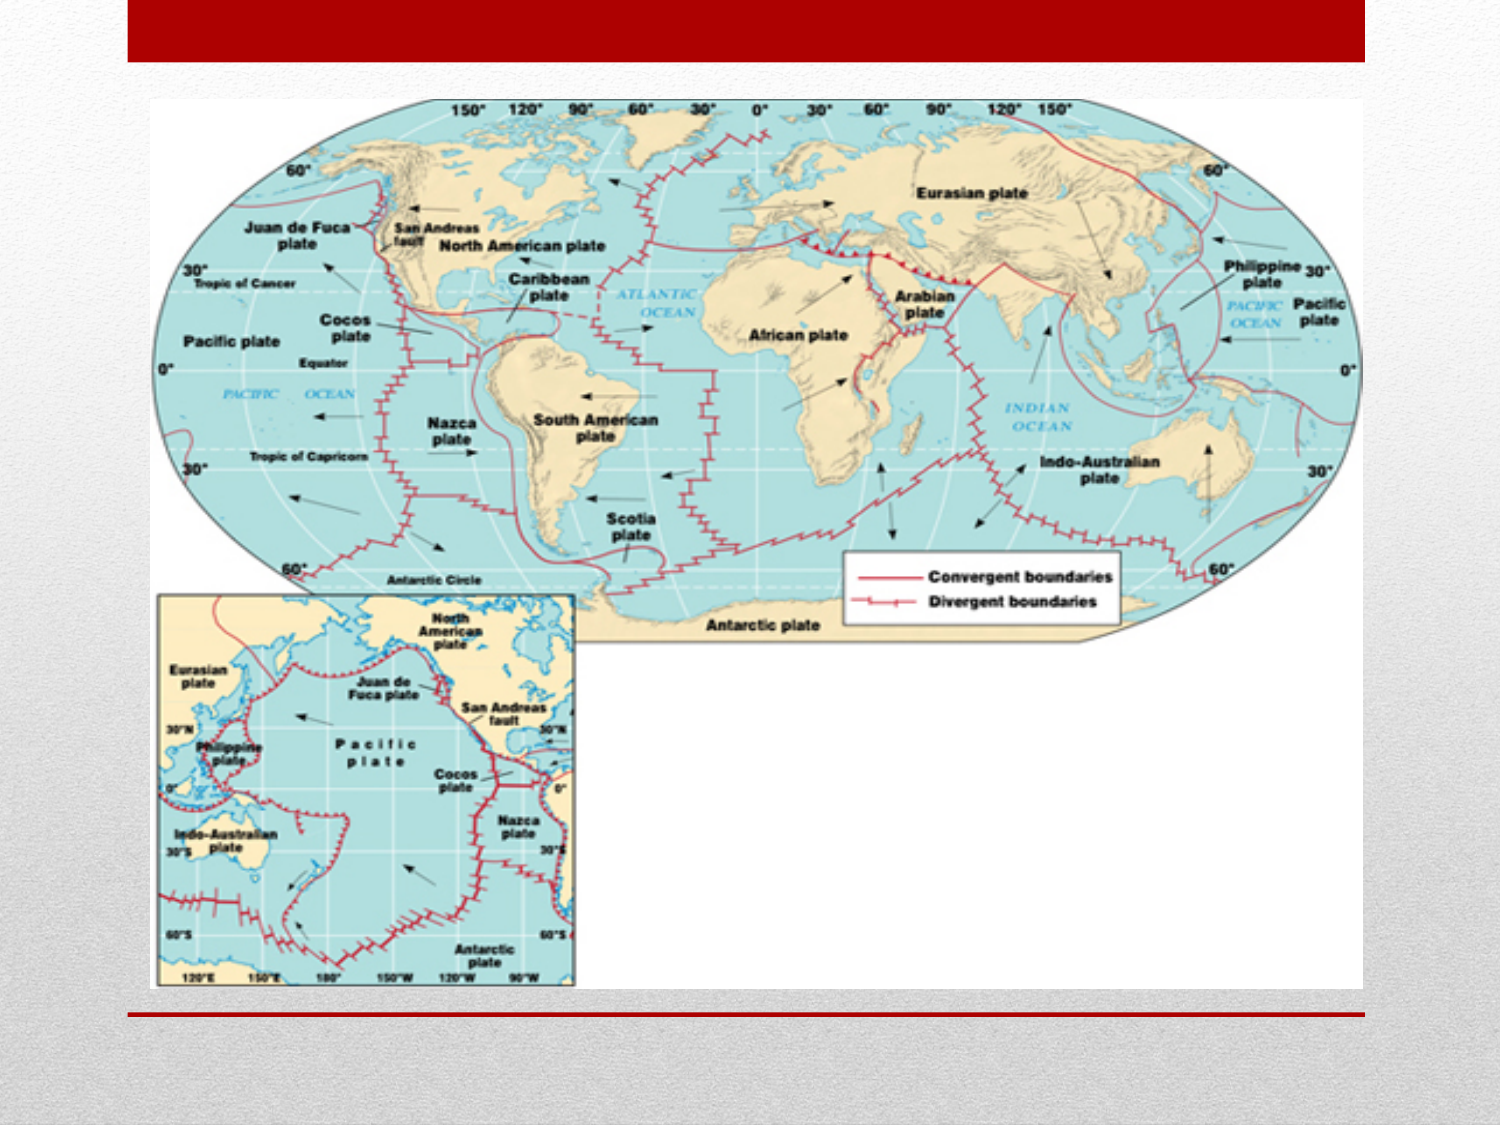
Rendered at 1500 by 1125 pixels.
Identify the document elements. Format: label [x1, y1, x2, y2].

picture [149, 99, 1364, 990]
